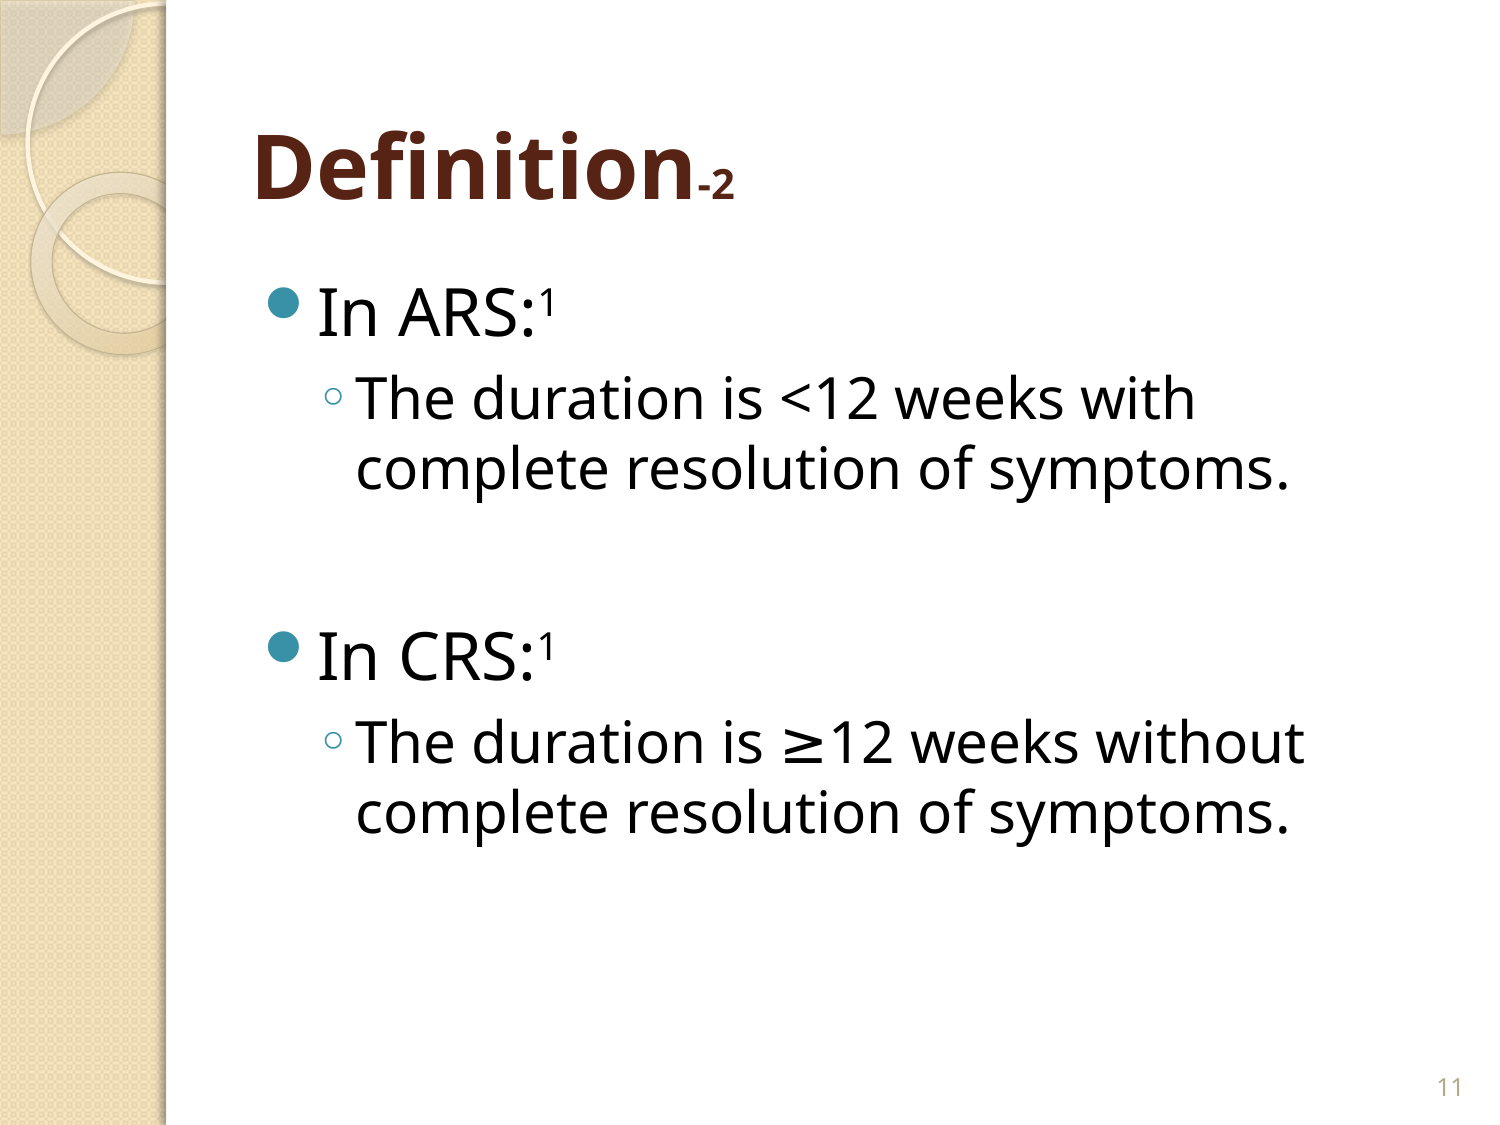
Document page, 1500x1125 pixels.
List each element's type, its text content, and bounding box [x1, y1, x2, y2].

list In ARS:1 The duration is <12 weeks with complete resolution of symptoms. In CRS:1 The duration is ≥12 weeks without complete resolution of symptoms. [235, 262, 1466, 1050]
title Definition-2 [235, 70, 1466, 258]
slide_number 11 [1413, 1034, 1488, 1113]
